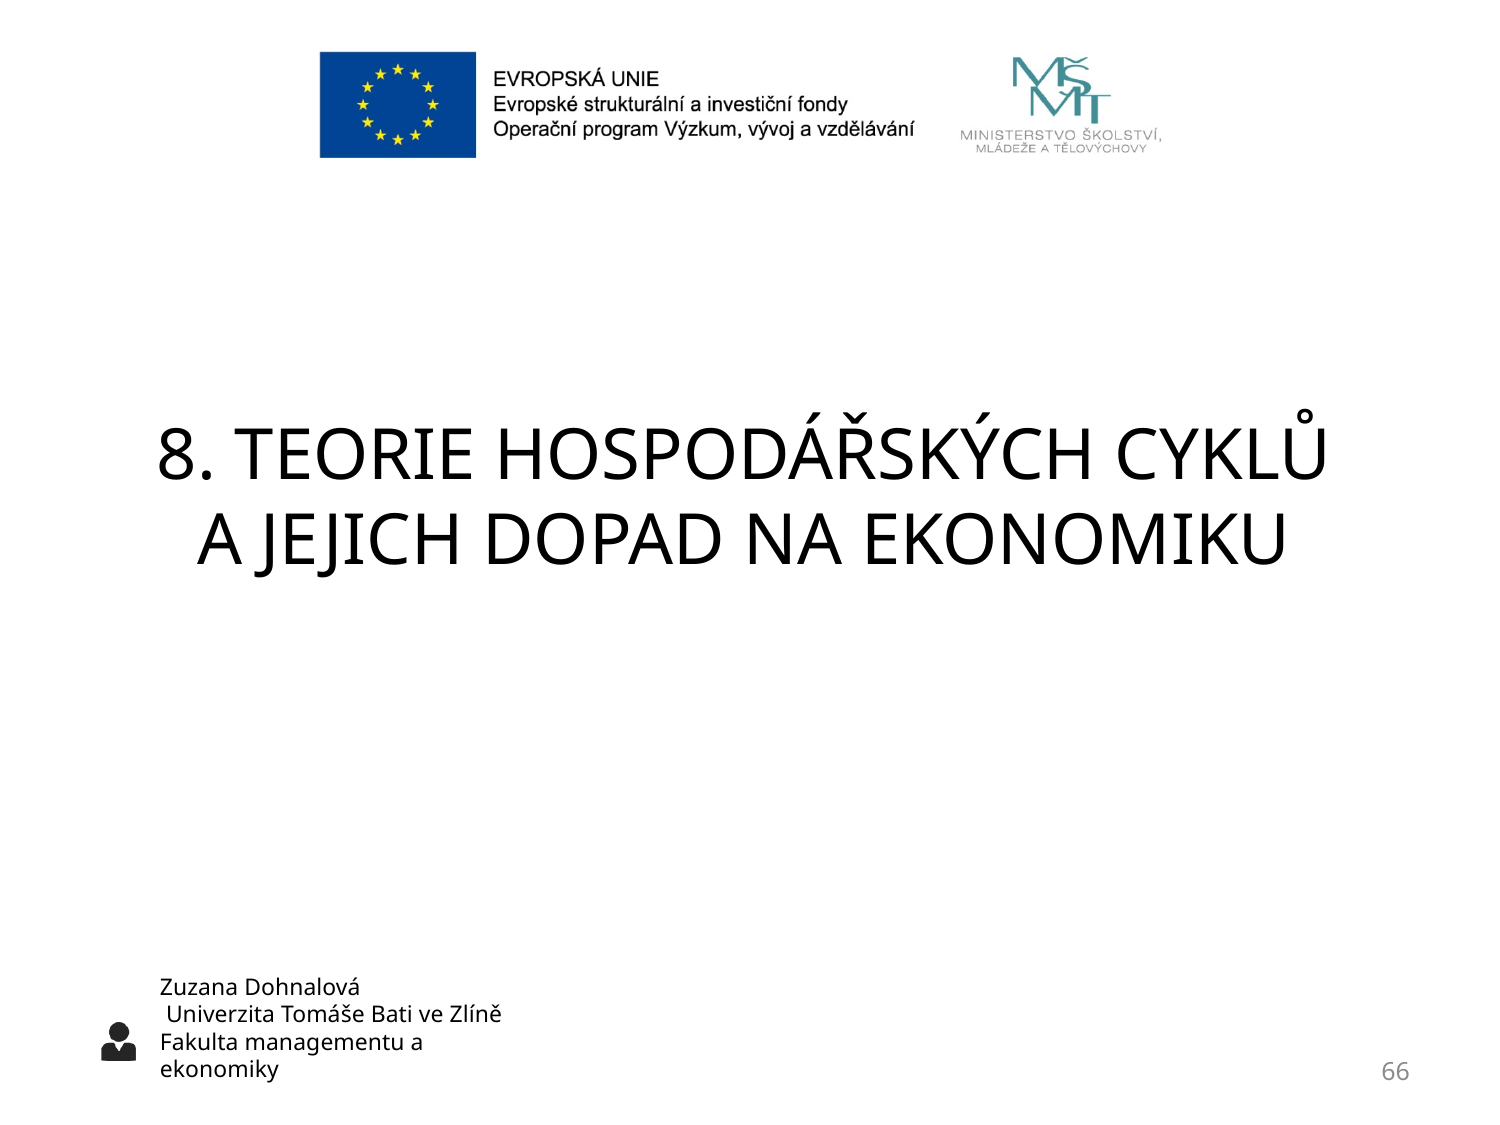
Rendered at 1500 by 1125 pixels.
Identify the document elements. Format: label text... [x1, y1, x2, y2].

picture [267, 0, 1213, 210]
title 8. TEORIE HOSPODÁŘSKÝCH CYKLŮ A JEJICH DOPAD NA EKONOMIKU [112, 373, 1376, 615]
slide_number 66 [1074, 1042, 1425, 1103]
footer Zuzana Dohnalová Univerzita Tomáše Bati ve Zlíně Fakulta managementu a ekonomiky [145, 999, 526, 1083]
picture [101, 1021, 136, 1062]
